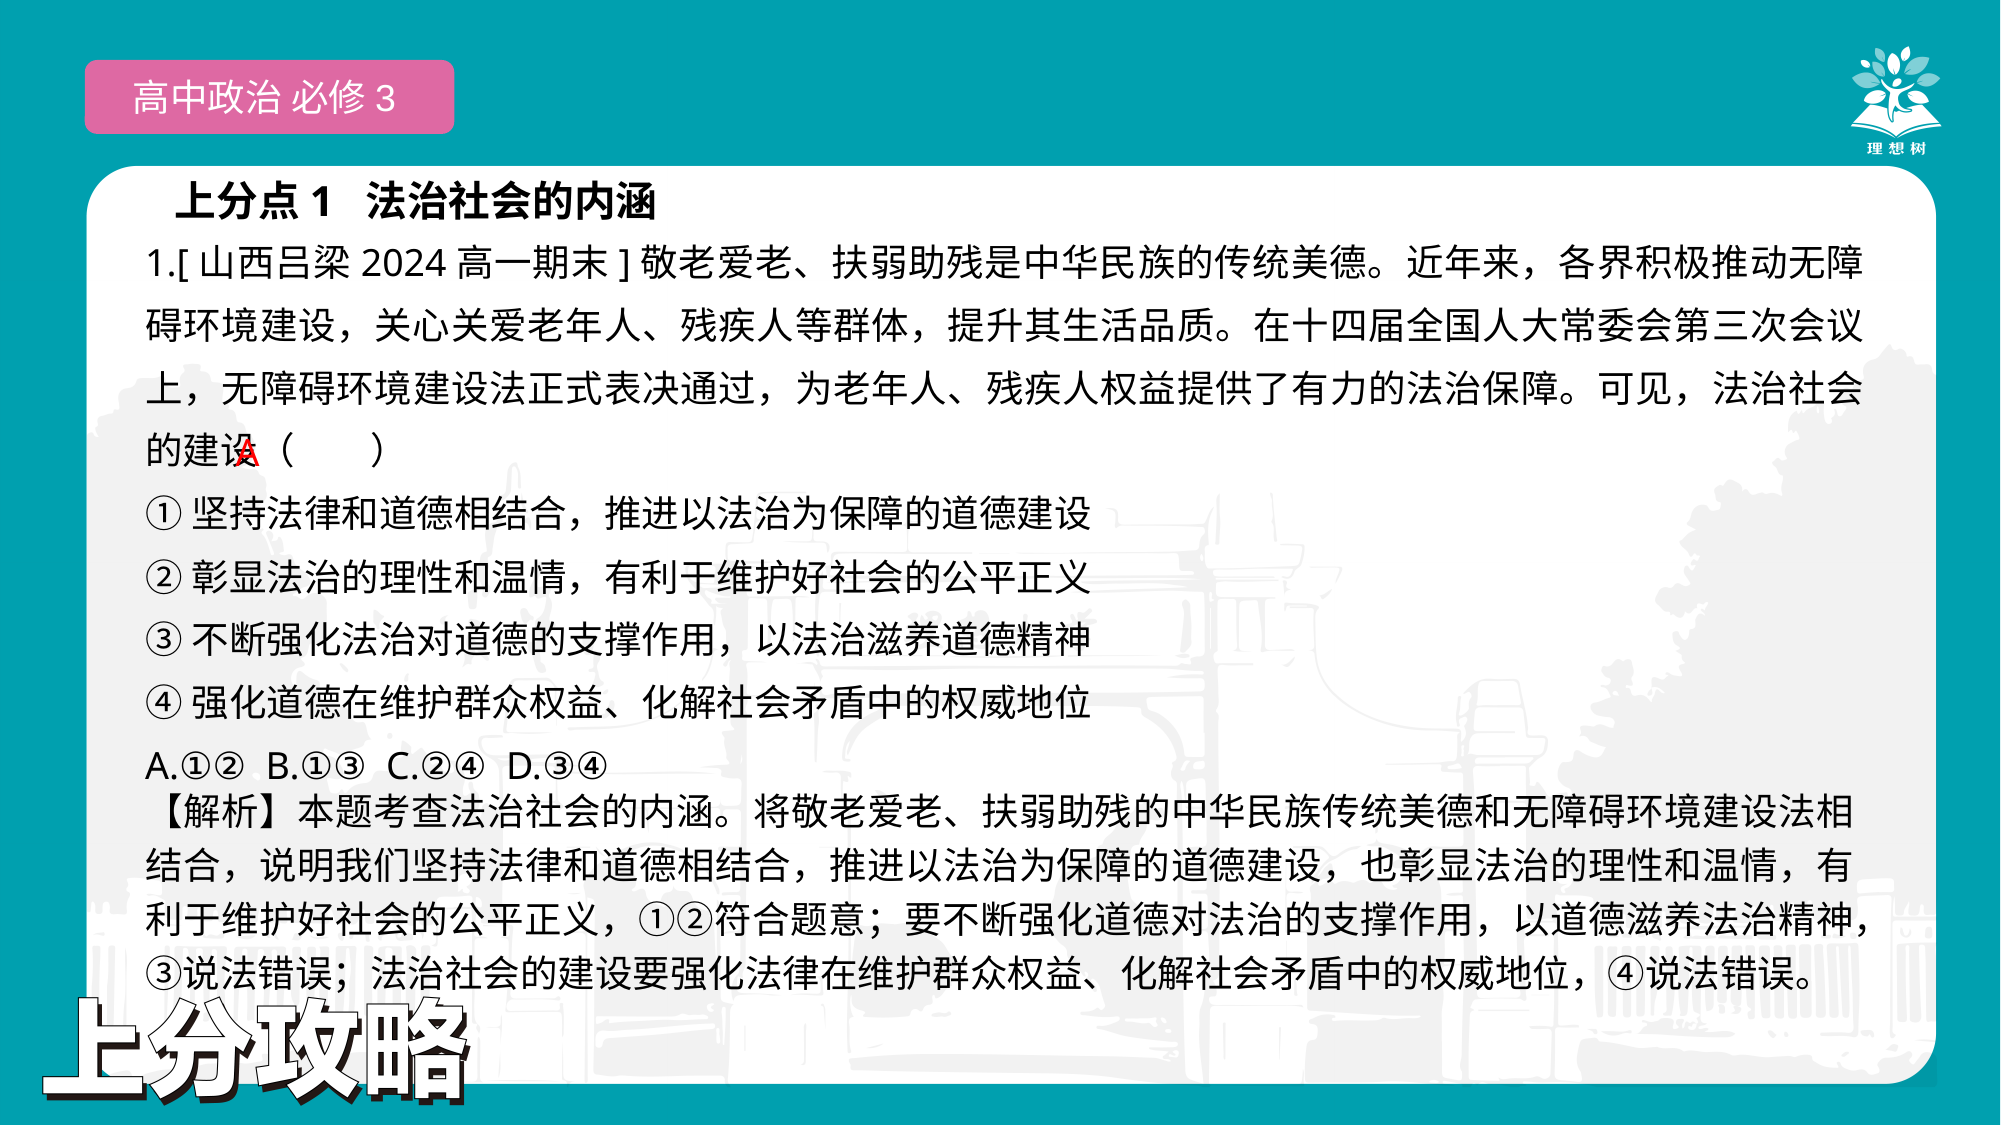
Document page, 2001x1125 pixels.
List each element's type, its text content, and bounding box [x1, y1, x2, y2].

picture [0, 0, 2001, 1125]
text_box 1.[山西吕梁2024高一期末]敬老爱老、扶弱助残是中华民族的传统美德。近年来，各界积极推动无障碍环境建设，关心关爱老年人、残疾人等群体，提升其生活品质。在十四届全国人大常委会第三次会议上，无障碍环境建设法正式表决通过，为老年人、残疾人权益提供了有力的法治保障。可见，法治社会的建设（ ） ①坚持法律和道德相结合，推进以法治为保障的道德建设 ②彰显法治的理性和温情，有利于维护好社会的公平正义 ③不断强化法治对道德的支撑作用，以法治滋养道德精神 ④强化道德在维护群众权益、化解社会矛盾中的权威地位 A.①② B.①③ C.②④ D.③④ [130, 213, 1880, 795]
text_box A [211, 398, 328, 482]
text_box 上分点1 法治社会的内涵 [159, 167, 1206, 233]
text_box 高中政治 必修3 [83, 58, 456, 135]
text_box 【解析】本题考查法治社会的内涵。将敬老爱老、扶弱助残的中华民族传统美德和无障碍环境建设法相结合，说明我们坚持法律和道德相结合，推进以法治为保障的道德建设，也彰显法治的理性和温情，有利于维护好社会的公平正义，①②符合题意；要不断强化道德对法治的支撑作用，以道德滋养法治精神，③说法错误；法治社会的建设要强化法律在维护群众权益、化解社会矛盾中的权威地位，④说法错误。 [130, 771, 1869, 1003]
